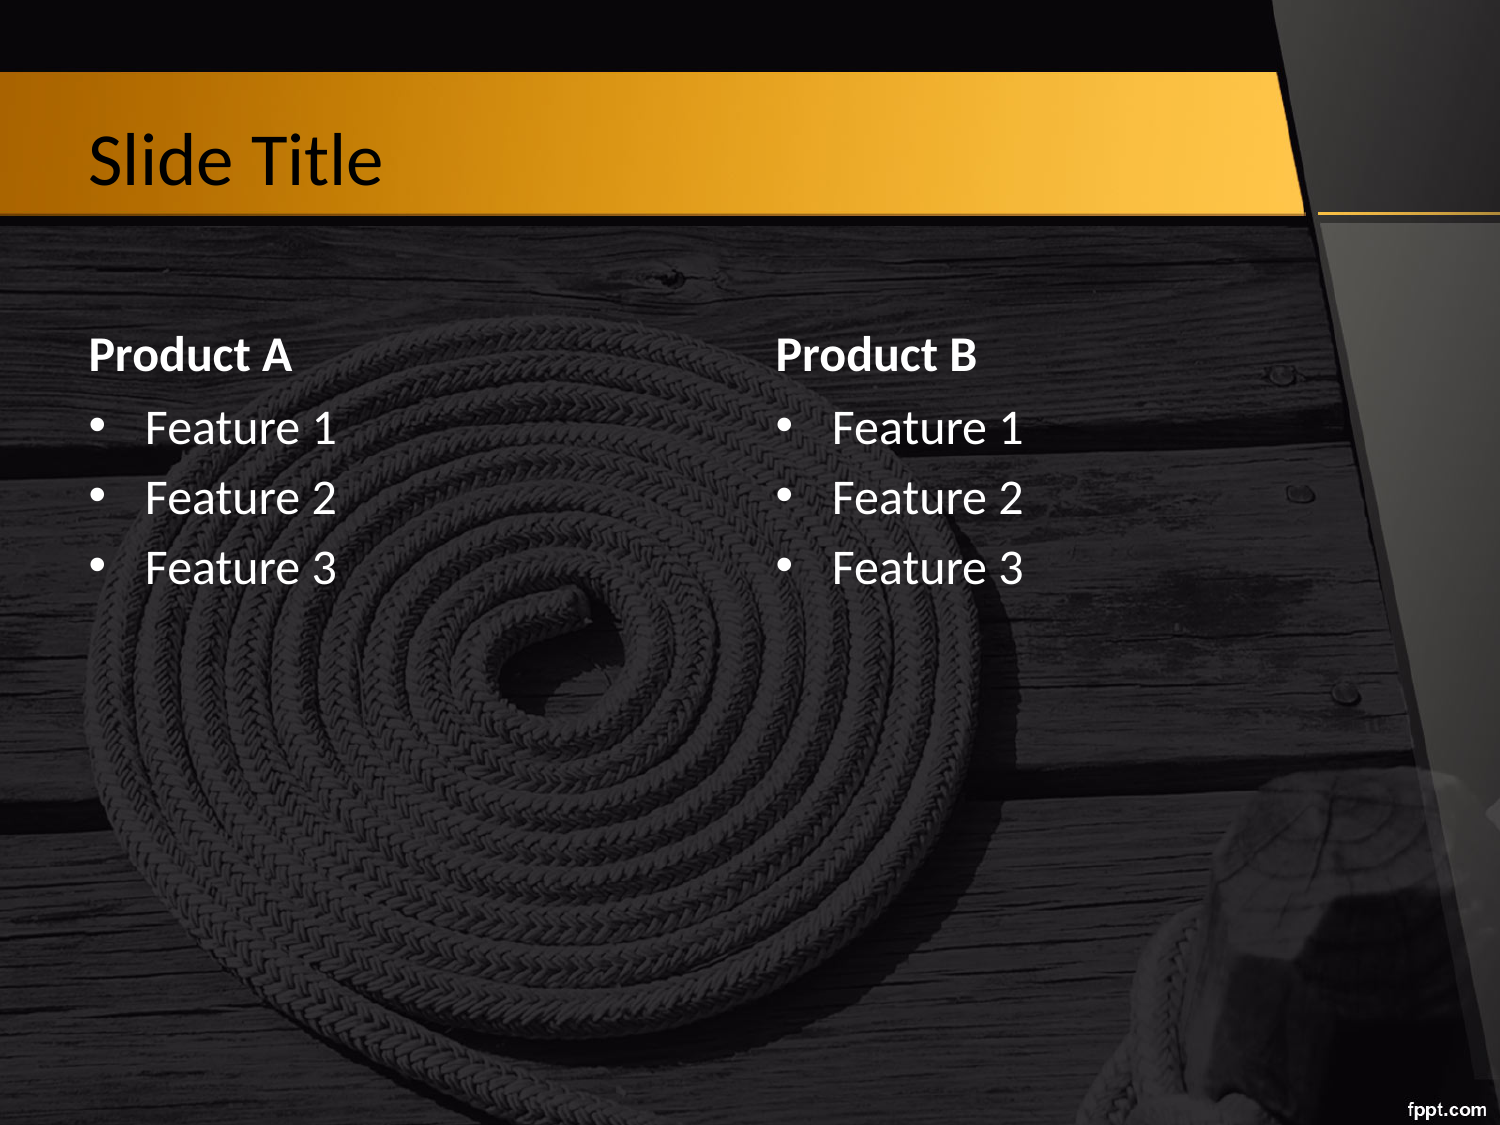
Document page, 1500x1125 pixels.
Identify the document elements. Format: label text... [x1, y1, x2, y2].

title Slide Title [73, 61, 1424, 249]
list Product B [760, 283, 1424, 387]
list Product A [73, 283, 737, 387]
picture [0, 0, 1500, 1125]
list Feature 1 Feature 2 Feature 3 [760, 387, 1424, 886]
list Feature 1 Feature 2 Feature 3 [73, 387, 737, 886]
